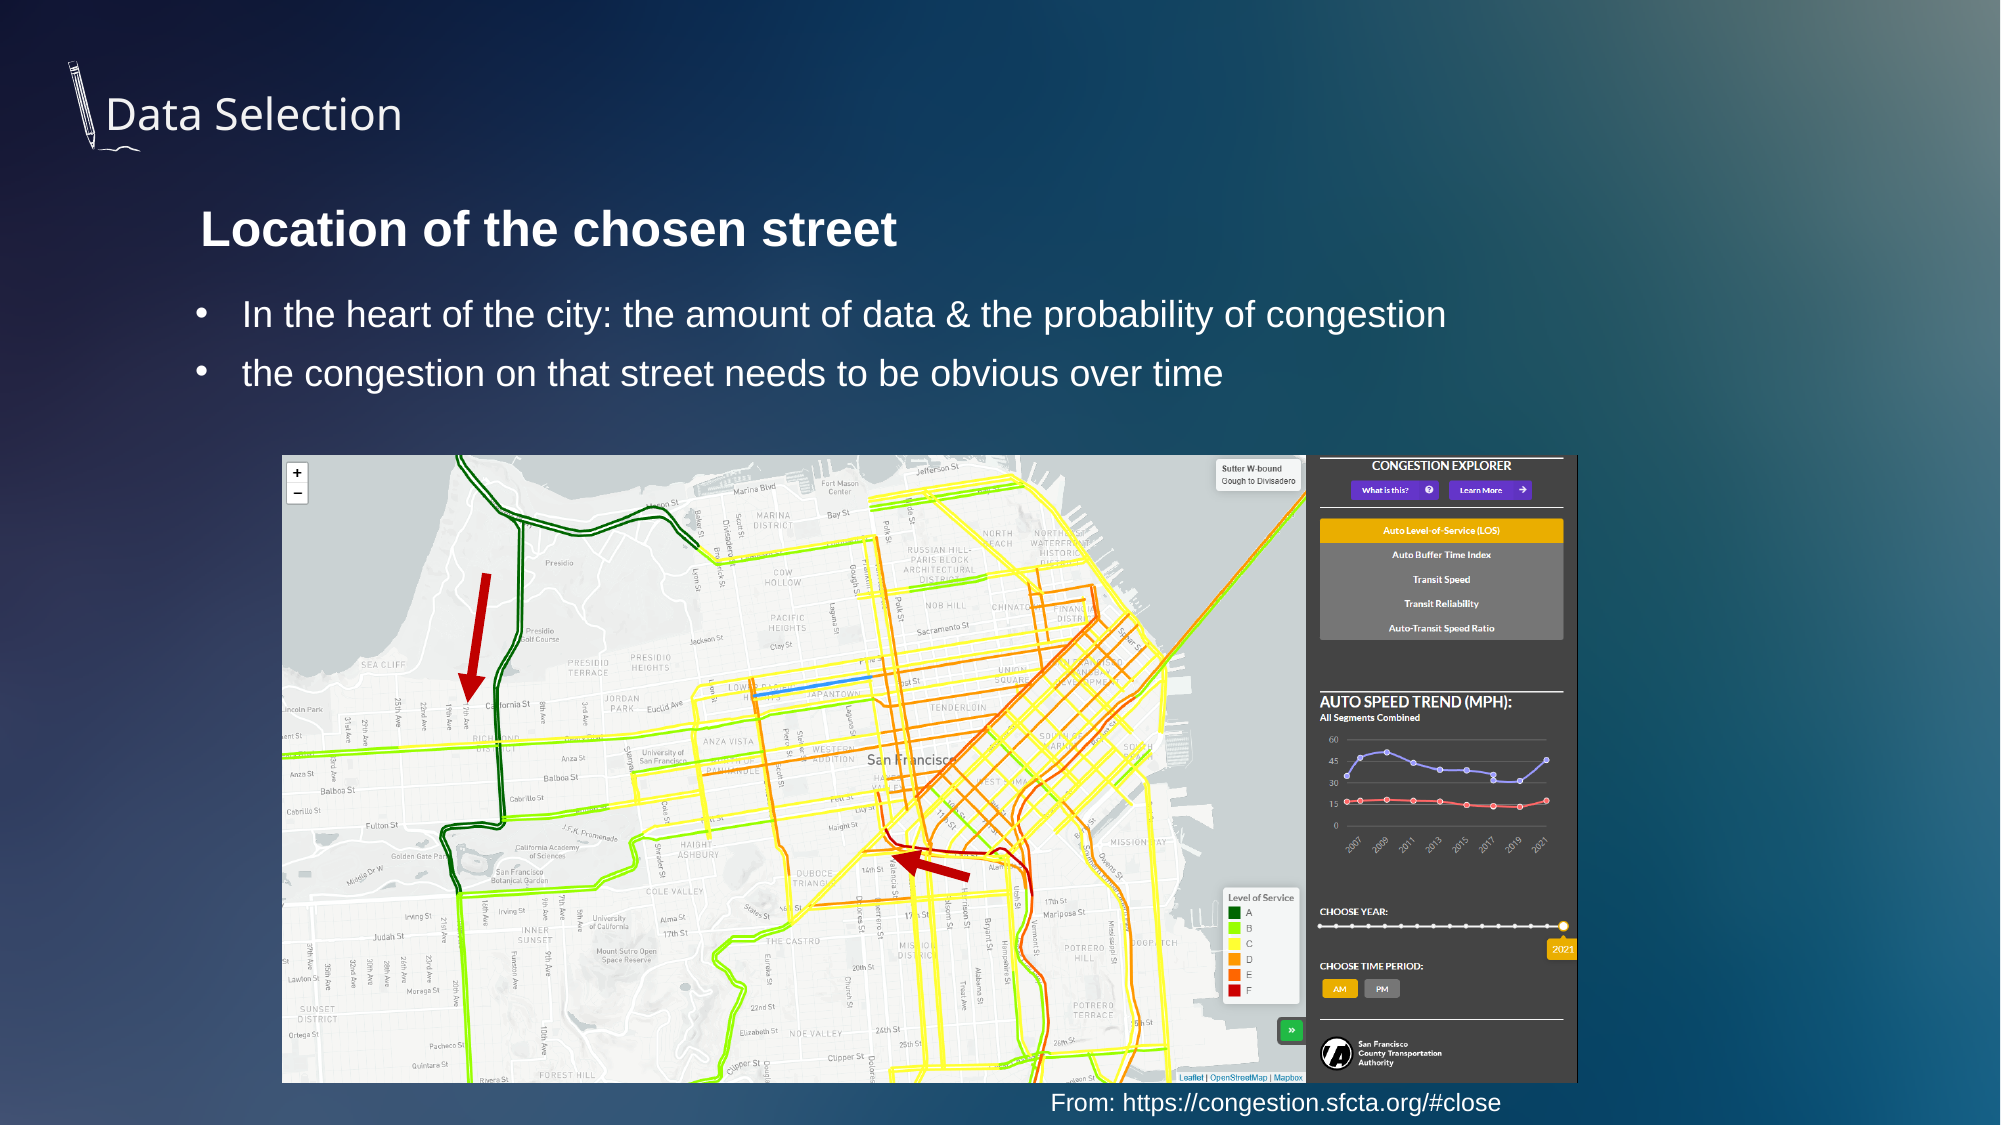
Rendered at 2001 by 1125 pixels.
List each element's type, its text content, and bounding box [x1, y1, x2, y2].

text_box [891, 855, 970, 878]
text_box From: https://congestion.sfcta.org/#close [1035, 1079, 1646, 1125]
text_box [180, 189, 1820, 397]
text_box Data Selection [141, 78, 652, 147]
picture [0, 0, 2001, 1125]
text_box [467, 573, 487, 703]
